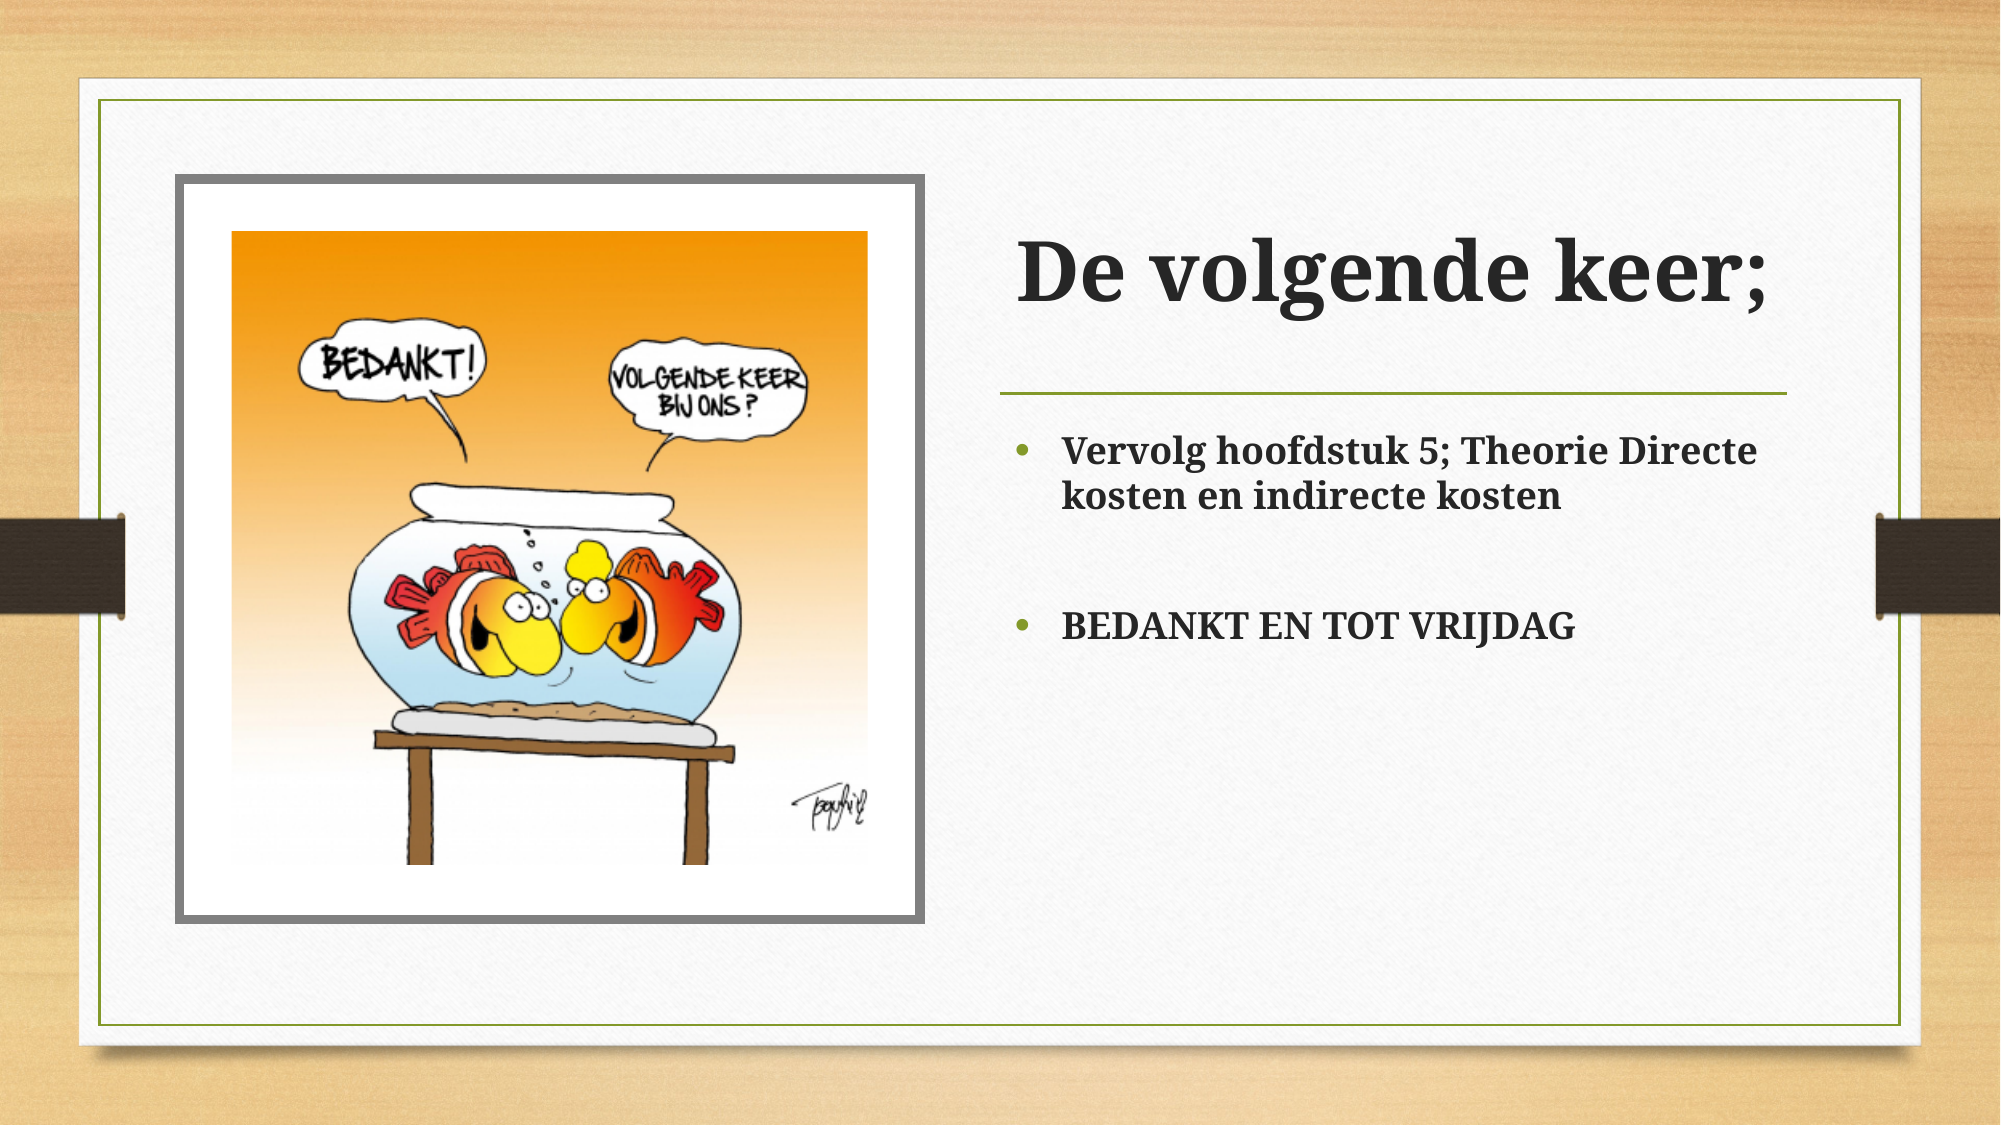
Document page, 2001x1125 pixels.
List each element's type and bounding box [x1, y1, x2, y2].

picture [231, 231, 868, 865]
text_box [0, 0, 2000, 1125]
